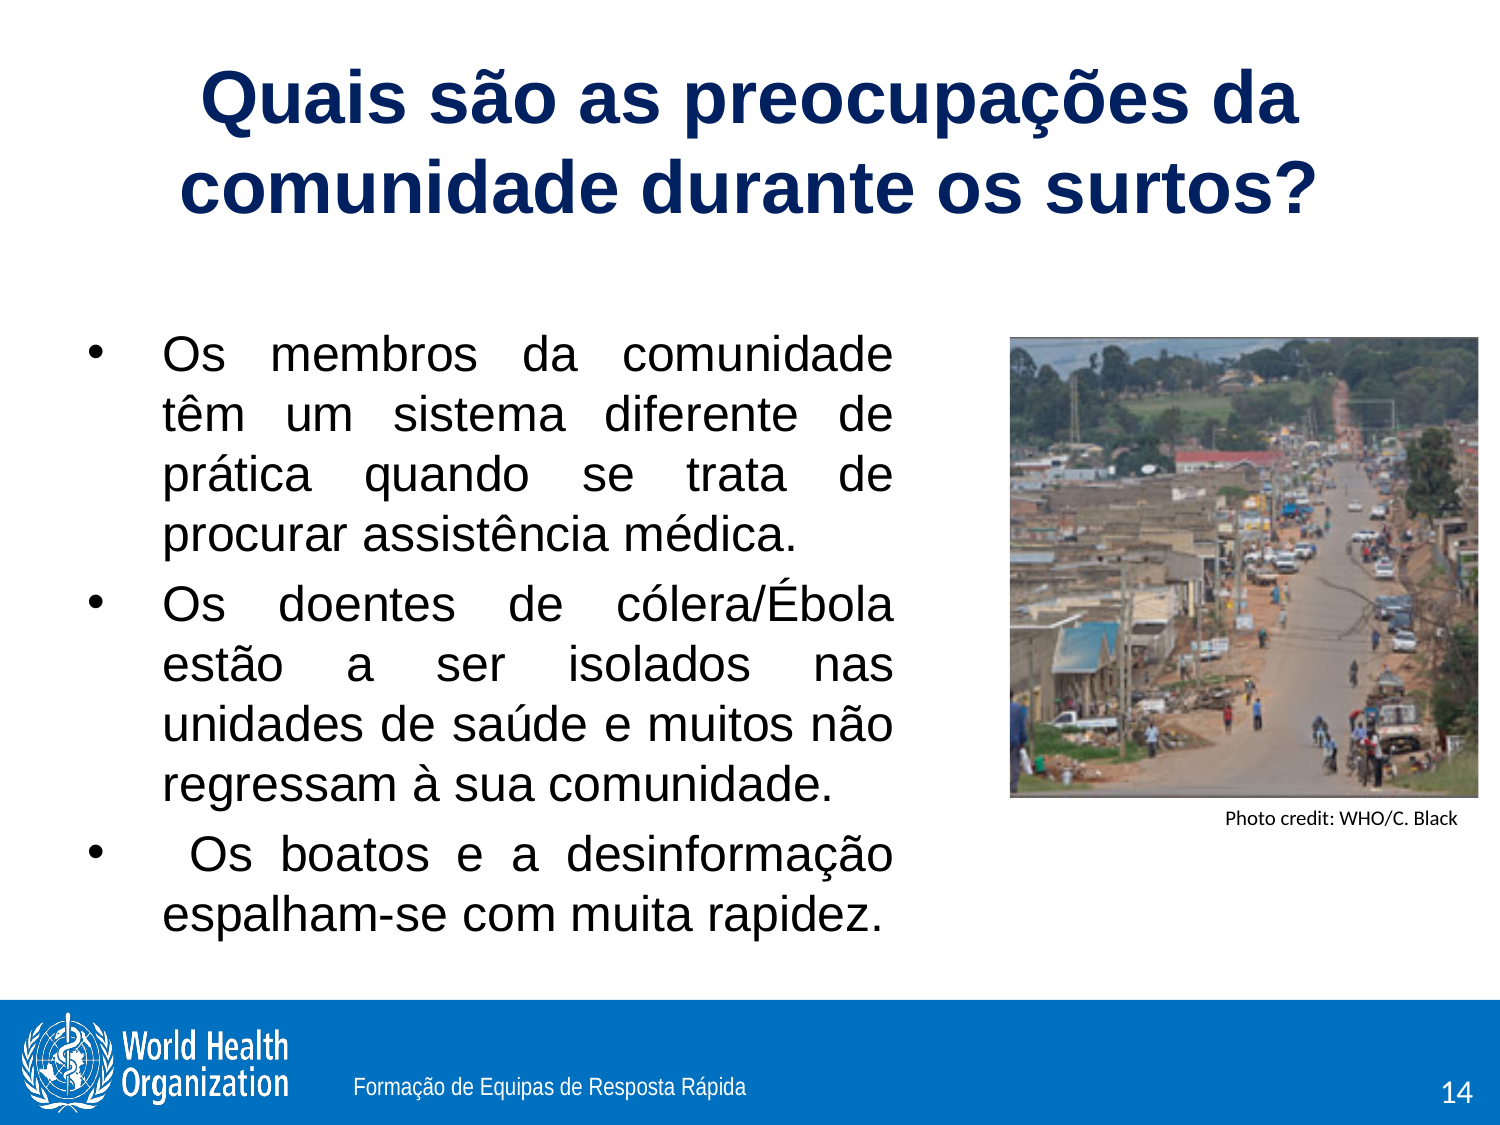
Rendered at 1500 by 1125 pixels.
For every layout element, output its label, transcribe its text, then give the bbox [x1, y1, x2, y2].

list Os membros da comunidade têm um sistema diferente de prática quando se trata de procurar assistência médica. Os doentes de cólera/Ébola estão a ser isolados nas unidades de saúde e muitos não regressam à sua comunidade. Os boatos e a desinformação espalham-se com muita rapidez. [0, 243, 910, 986]
title Quais são as preocupações da comunidade durante os surtos? [75, 45, 1425, 233]
picture [1009, 337, 1479, 798]
text_box Photo credit: WHO/C. Black [1210, 806, 1479, 837]
picture [21, 1012, 288, 1113]
